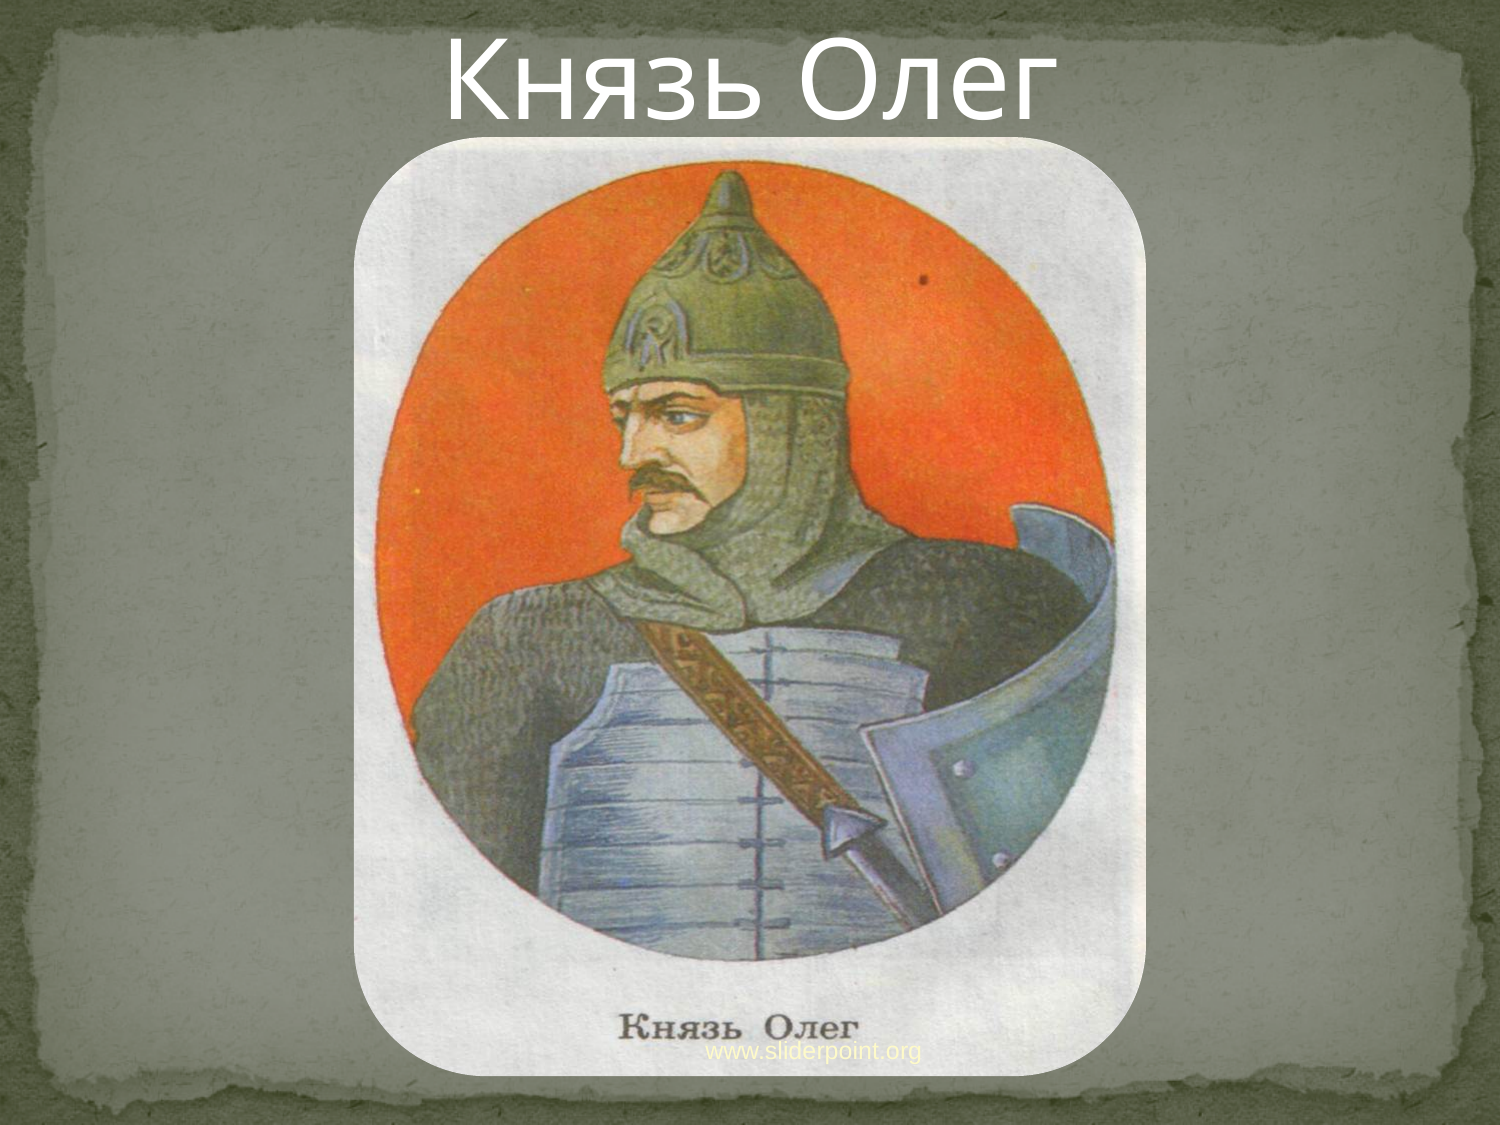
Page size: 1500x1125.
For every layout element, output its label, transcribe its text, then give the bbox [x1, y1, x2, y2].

picture [353, 137, 1146, 1077]
text_box Князь Олег [0, 0, 1500, 150]
